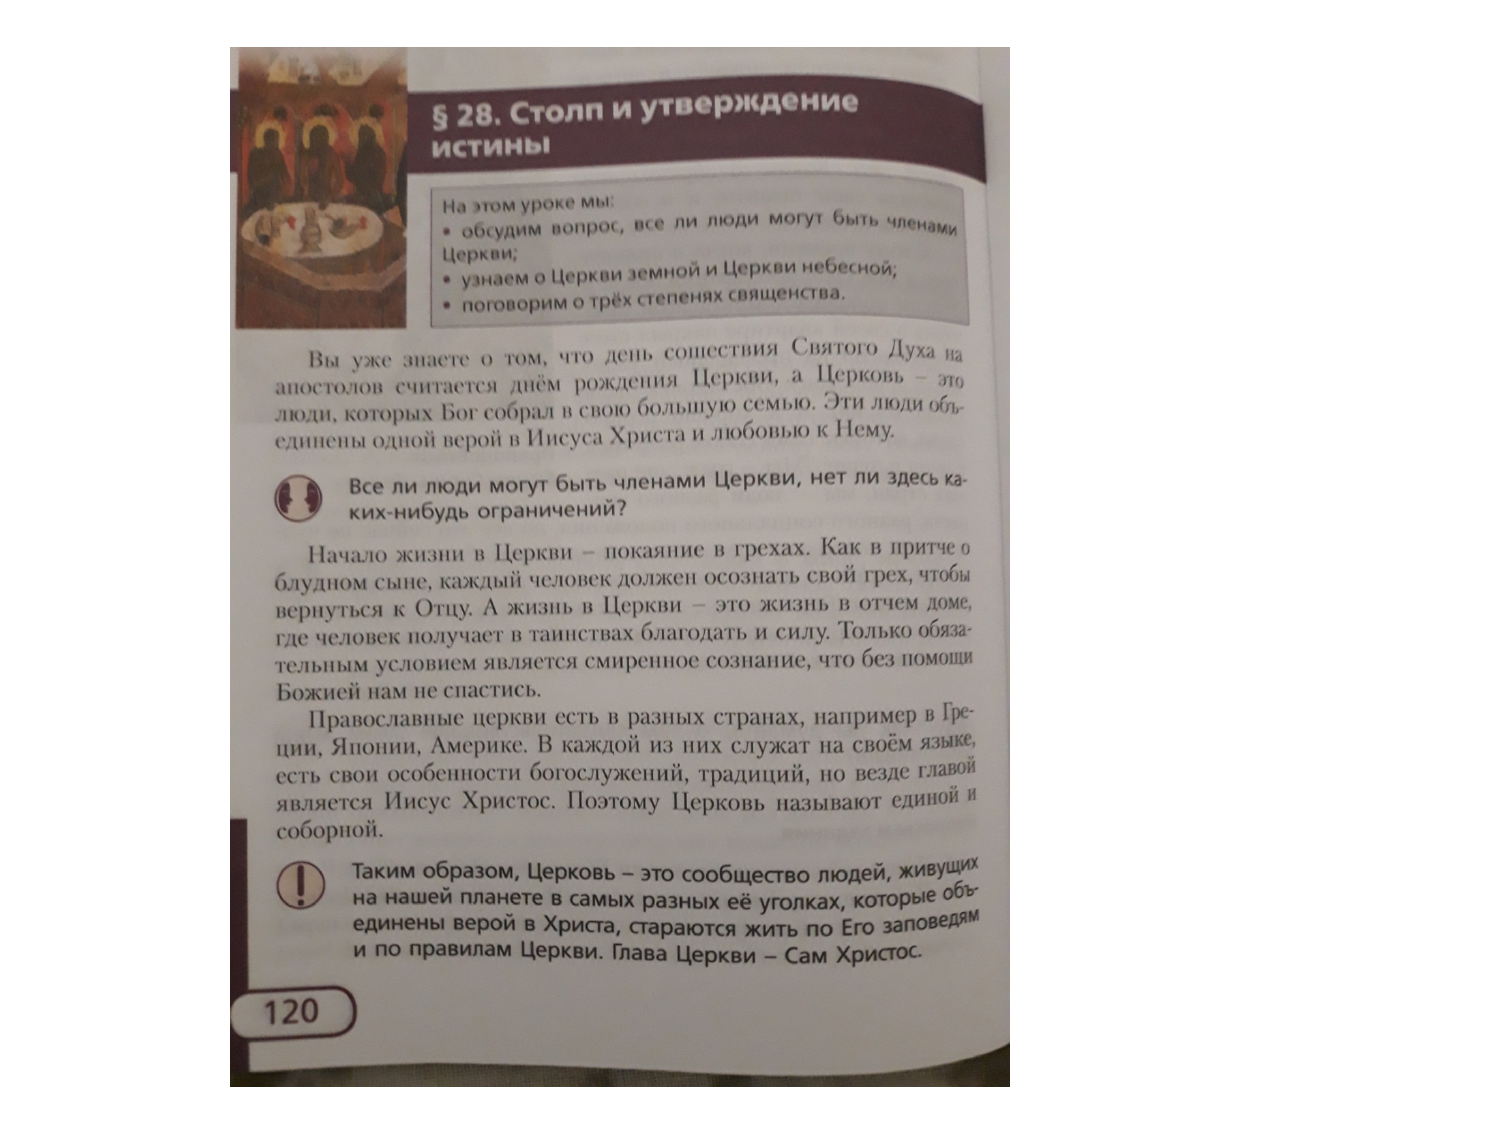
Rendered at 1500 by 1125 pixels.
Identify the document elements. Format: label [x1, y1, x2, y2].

picture [229, 46, 1011, 1087]
